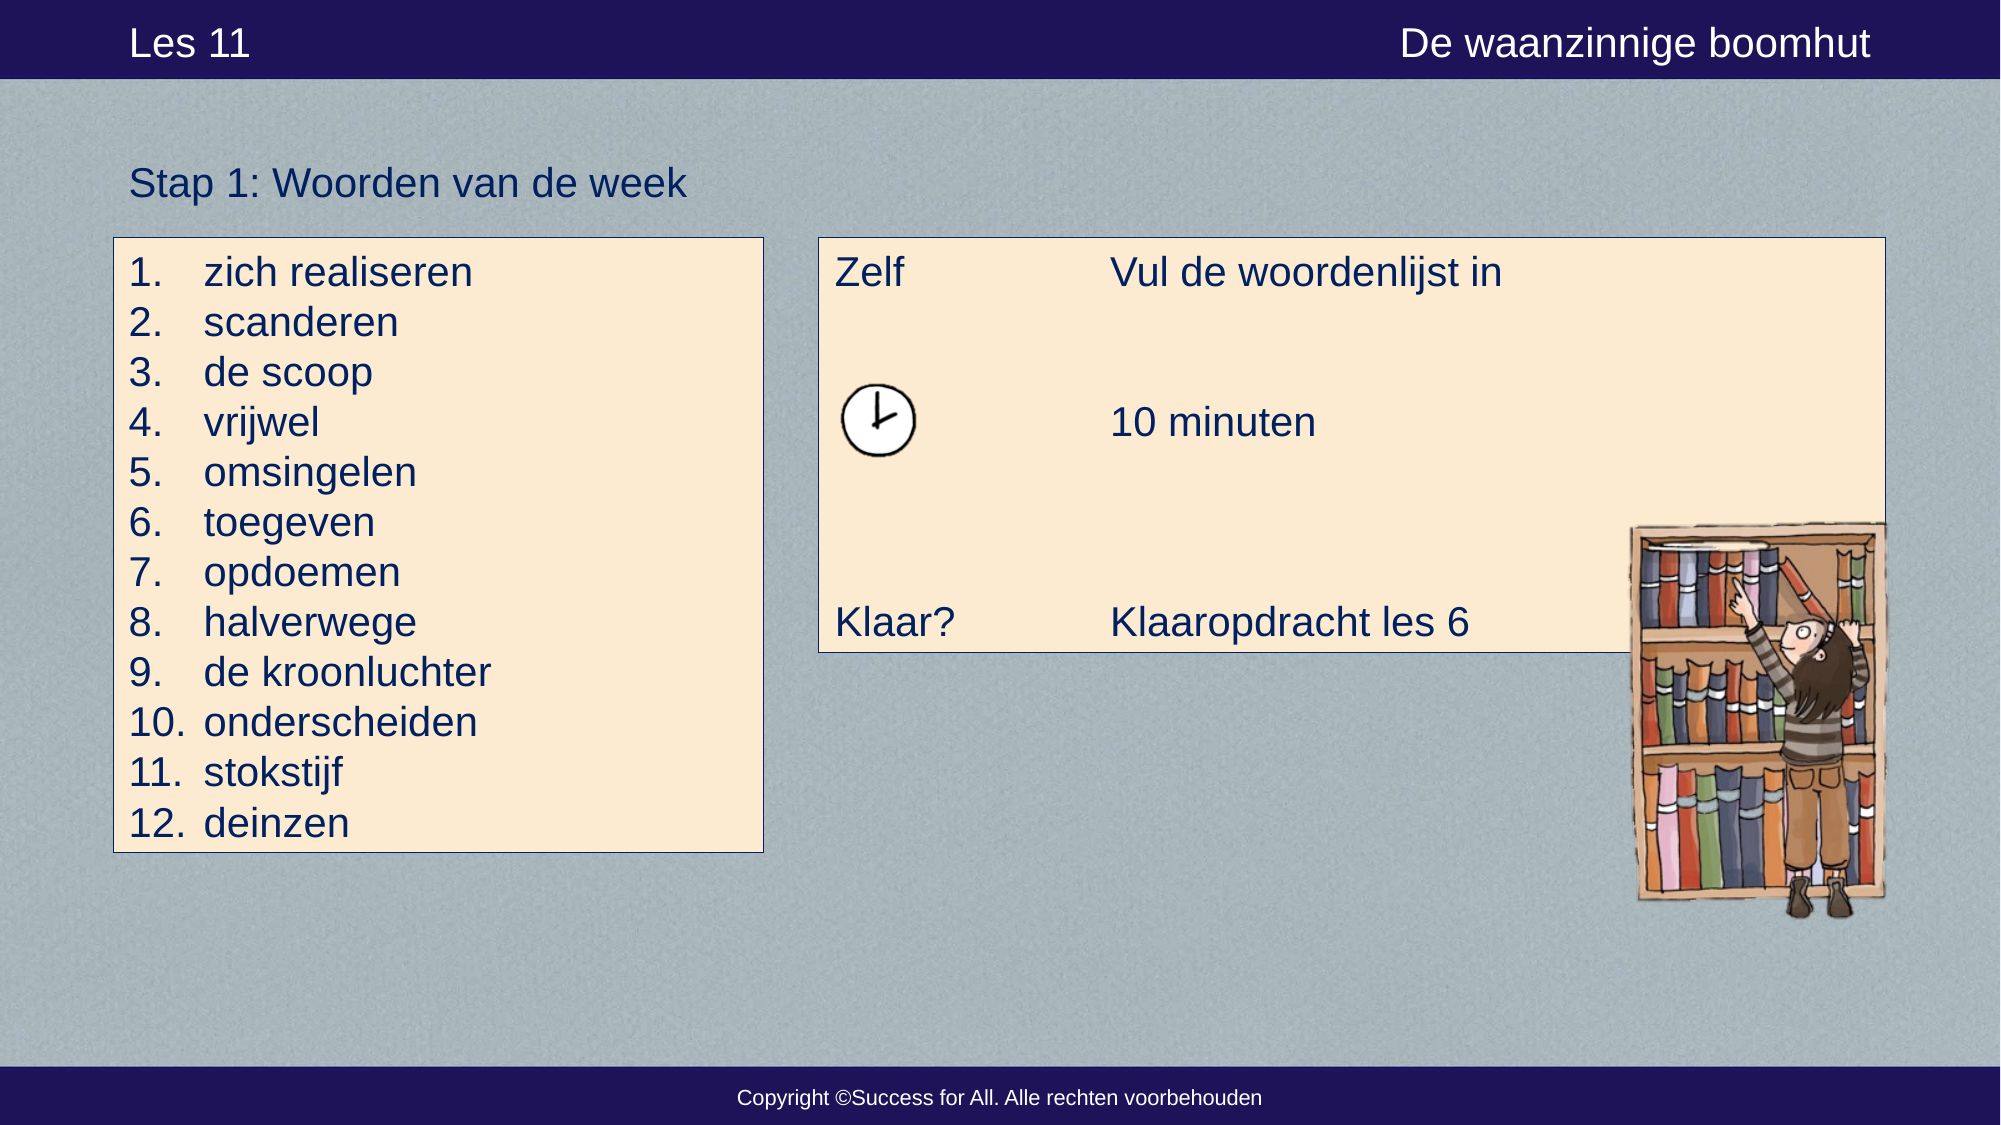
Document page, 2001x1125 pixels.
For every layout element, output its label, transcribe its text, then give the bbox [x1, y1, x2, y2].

text_box De waanzinnige boomhut [999, 8, 1886, 73]
text_box Les 11 [114, 8, 354, 73]
picture [0, 0, 2001, 1125]
text_box Stap 1: Woorden van de week [113, 148, 1635, 214]
text_box Zelf Vul de woordenlijst in 10 minuten Klaar? Klaaropdracht les 6 [818, 237, 1886, 653]
text_box zich realiseren scanderen de scoop vrijwel omsingelen toegeven opdoemen halverwege de kroonluchter onderscheiden stokstijf deinzen [113, 237, 764, 853]
text_box Copyright ©Success for All. Alle rechten voorbehouden [0, 1076, 2000, 1125]
